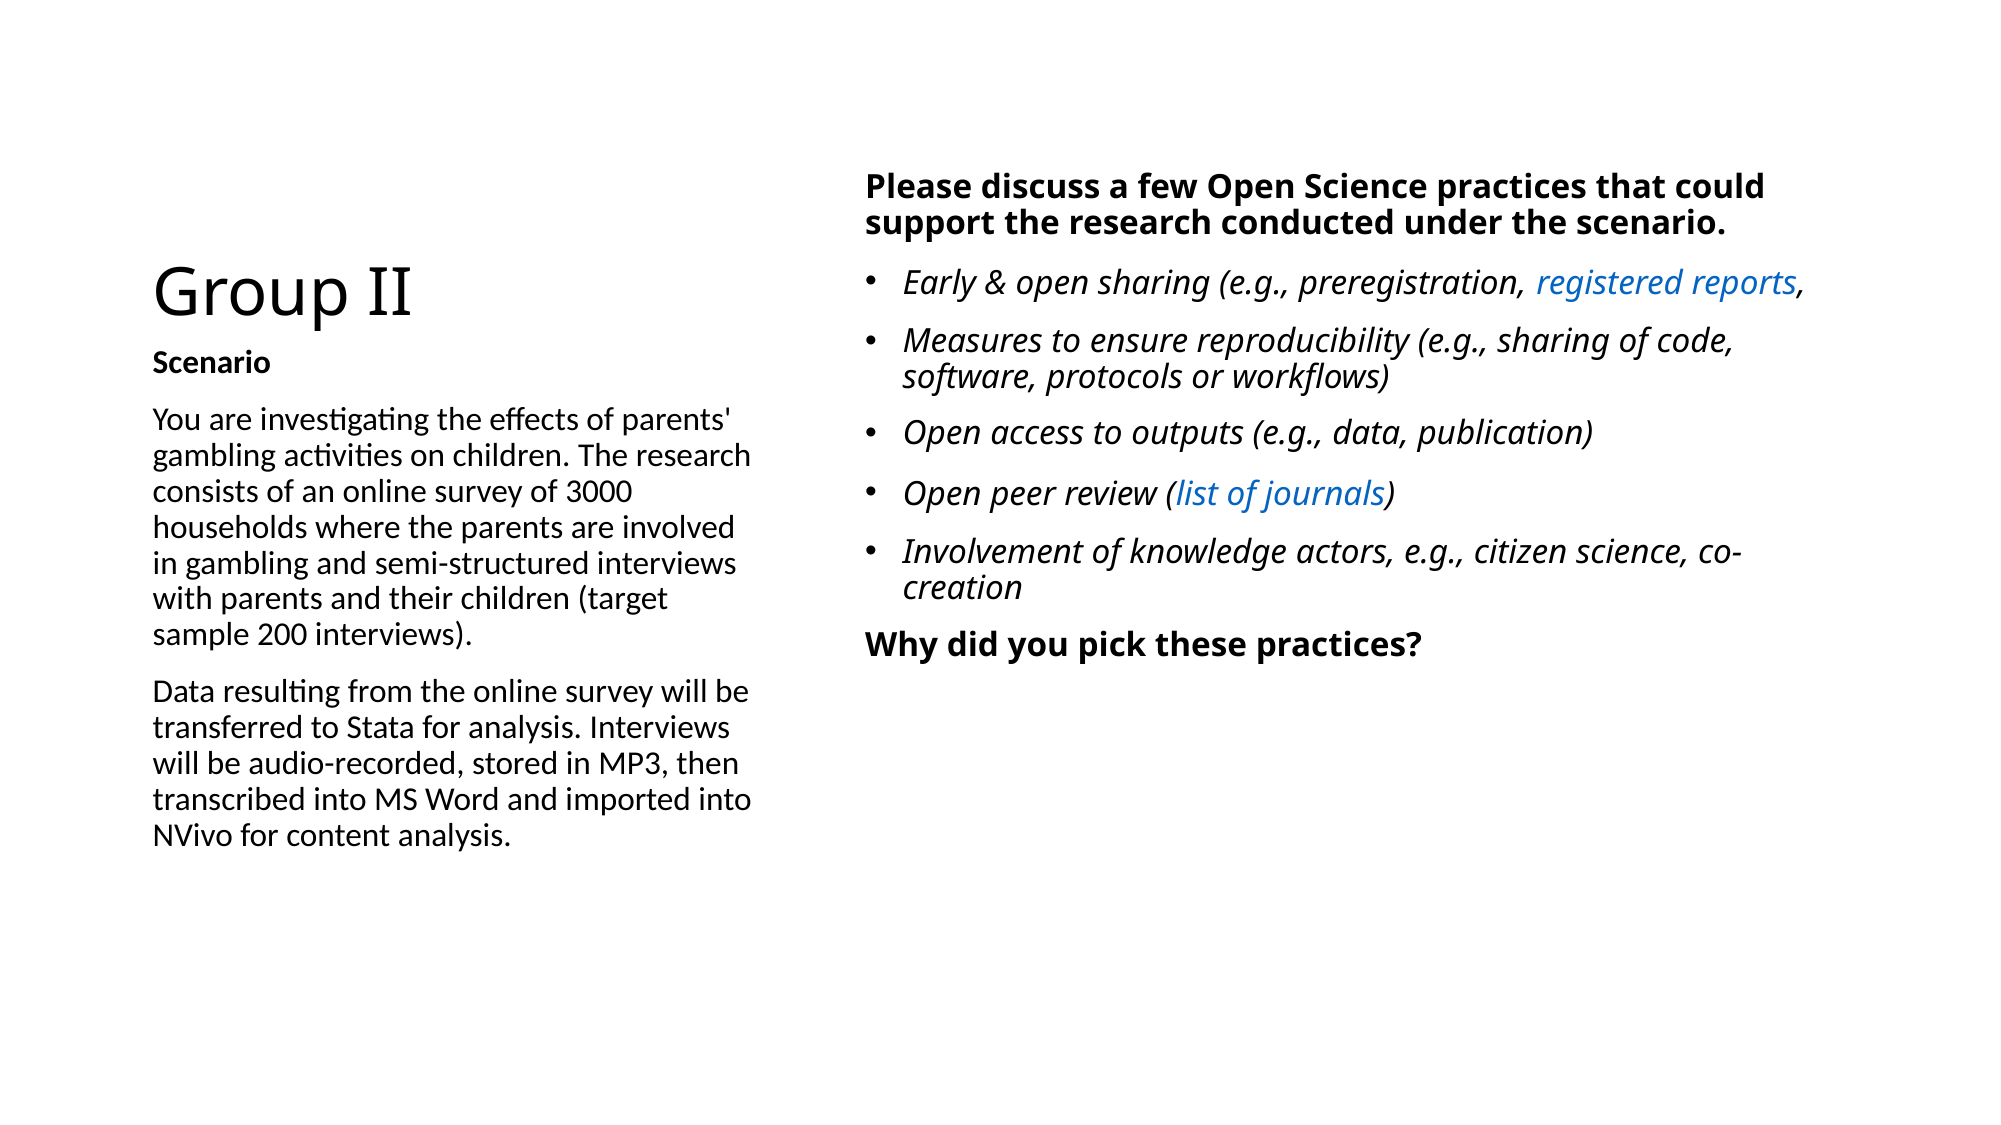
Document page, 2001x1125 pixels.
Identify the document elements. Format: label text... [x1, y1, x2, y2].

list Scenario You are investigating the effects of parents' gambling activities on children. The research consists of an online survey of 3000 households where the parents are involved in gambling and semi-structured interviews with parents and their children (target sample 200 interviews). Data resulting from the online survey will be transferred to Stata for analysis. Interviews will be audio-recorded, stored in MP3, then transcribed into MS Word and imported into NVivo for content analysis. [137, 337, 783, 963]
title Group II [137, 75, 783, 337]
list Please discuss a few Open Science practices that could support the research conducted under the scenario. Early & open sharing (e.g., preregistration, registered reports, Measures to ensure reproducibility (e.g., sharing of code, software, protocols or workflows) Open access to outputs (e.g., data, publication) Open peer review (list of journals) Involvement of knowledge actors, e.g., citizen science, co-creation Why did you pick these practices? [850, 161, 1863, 962]
